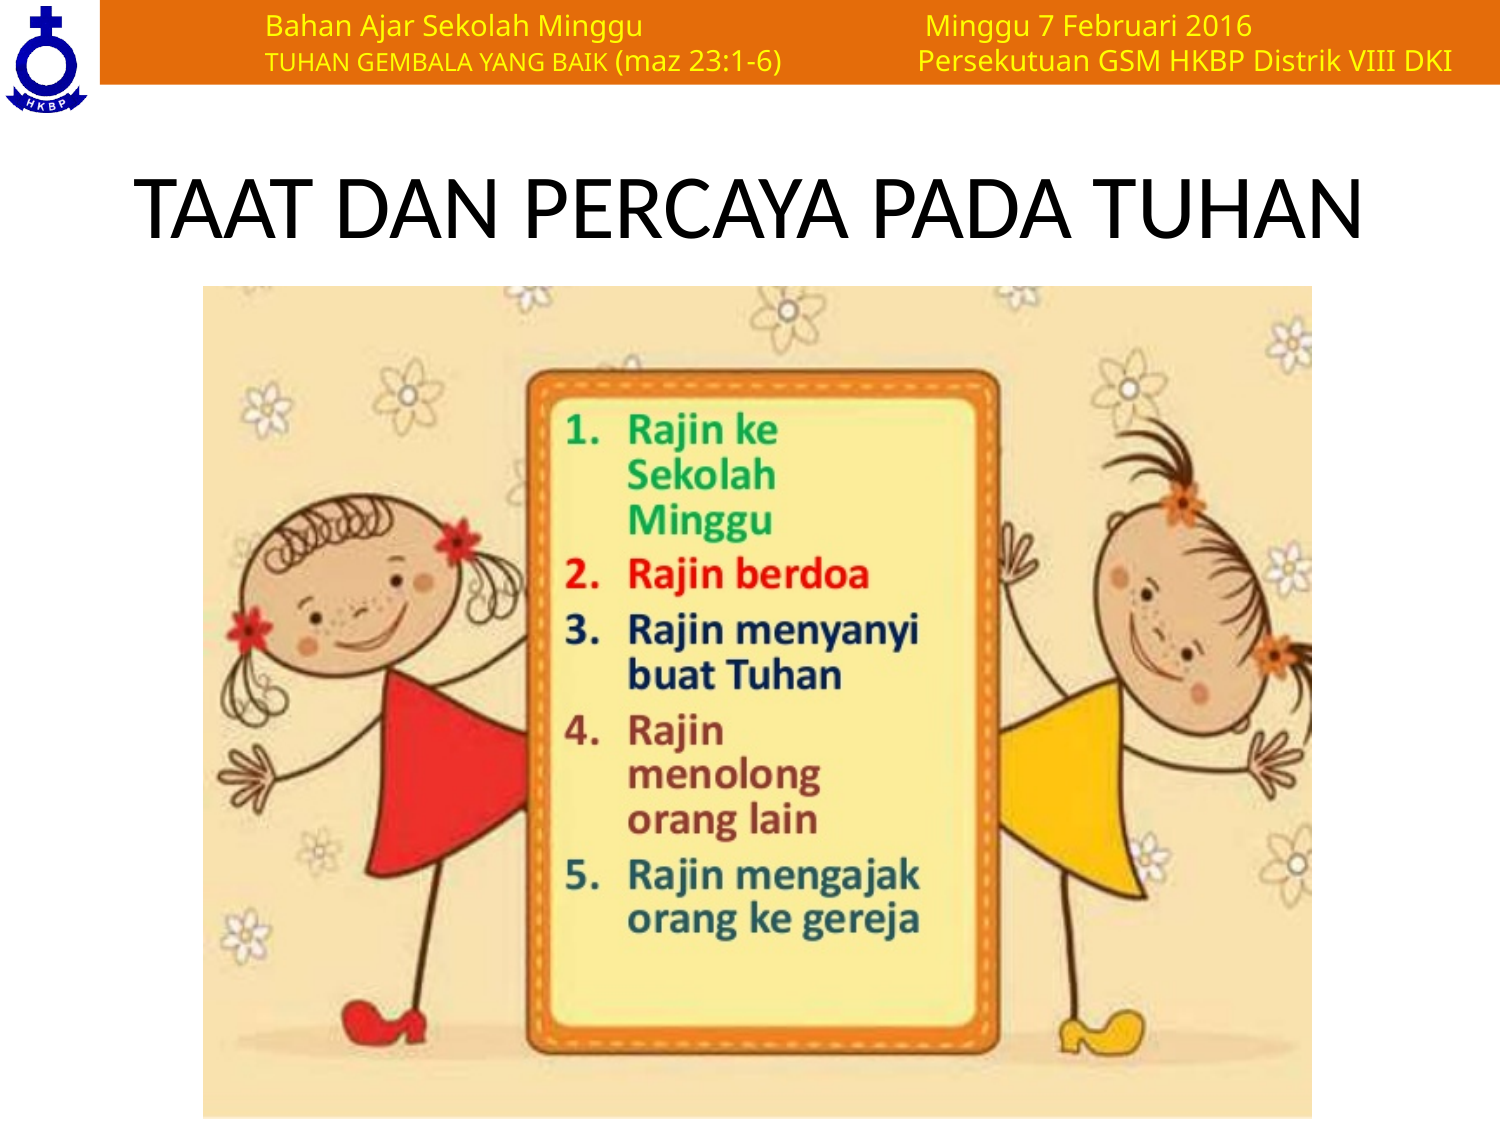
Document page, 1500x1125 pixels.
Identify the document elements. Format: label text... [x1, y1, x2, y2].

title TAAT DAN PERCAYA PADA TUHAN [75, 139, 1425, 327]
picture [203, 286, 1313, 1119]
picture [5, 6, 88, 113]
